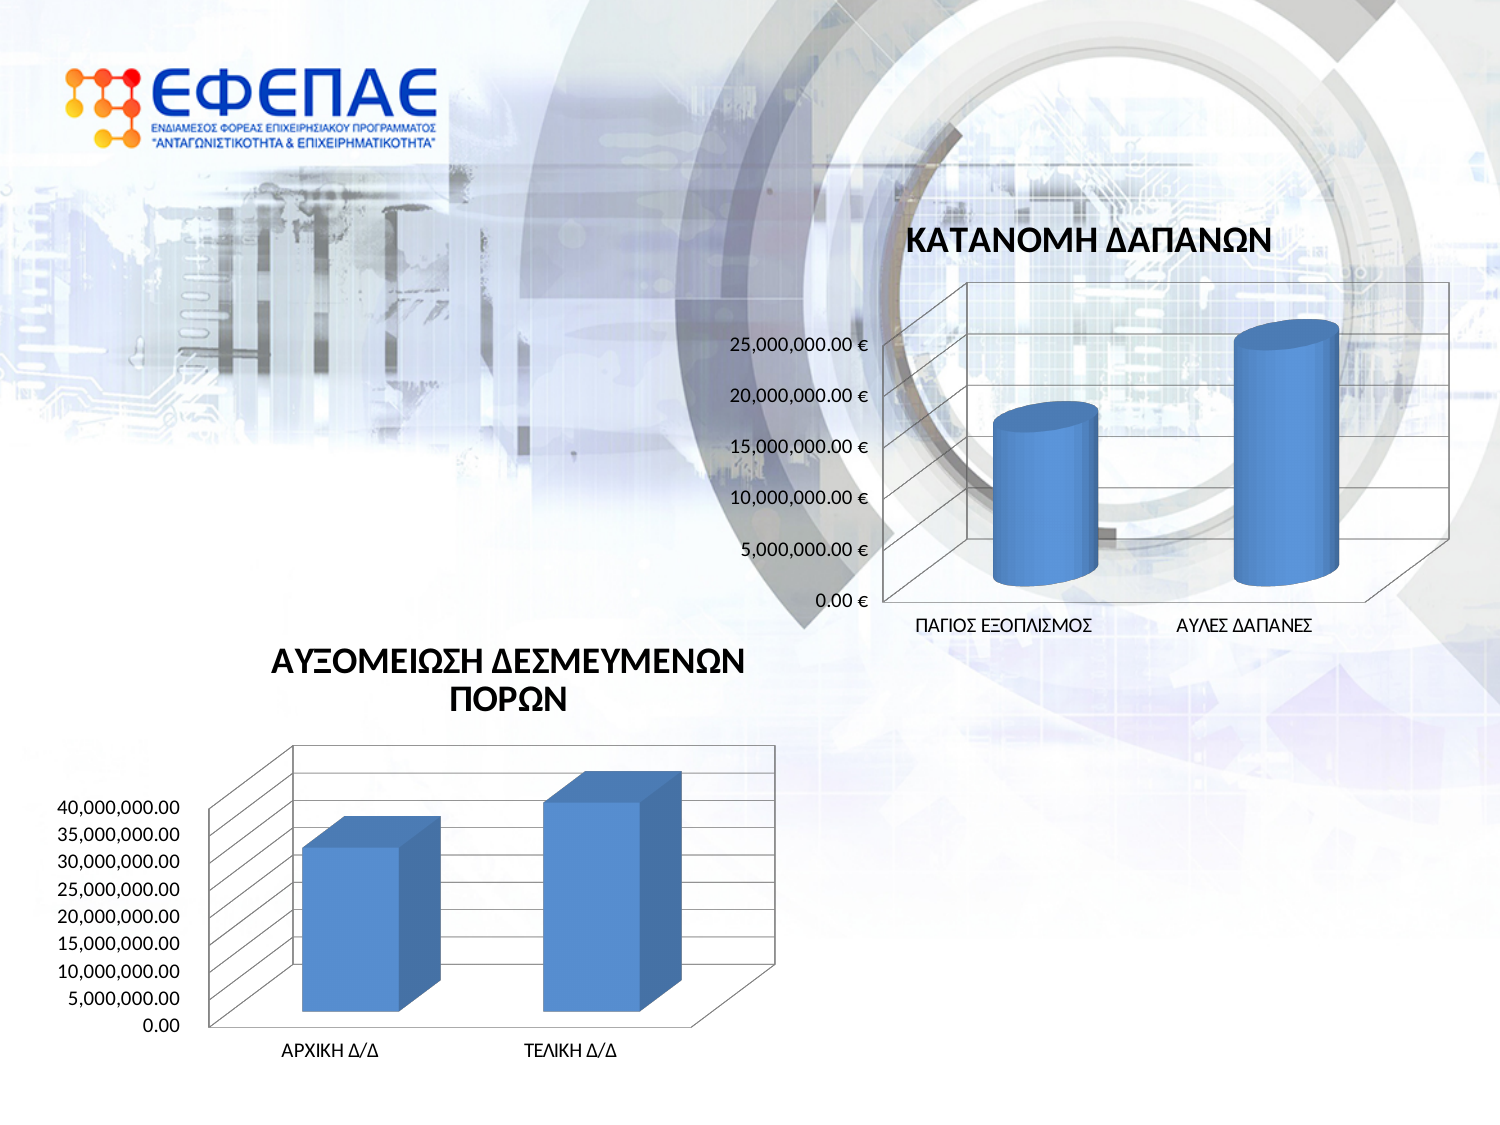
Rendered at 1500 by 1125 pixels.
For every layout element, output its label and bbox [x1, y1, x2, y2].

picture [0, 0, 1500, 1125]
chart [40, 195, 1465, 1072]
